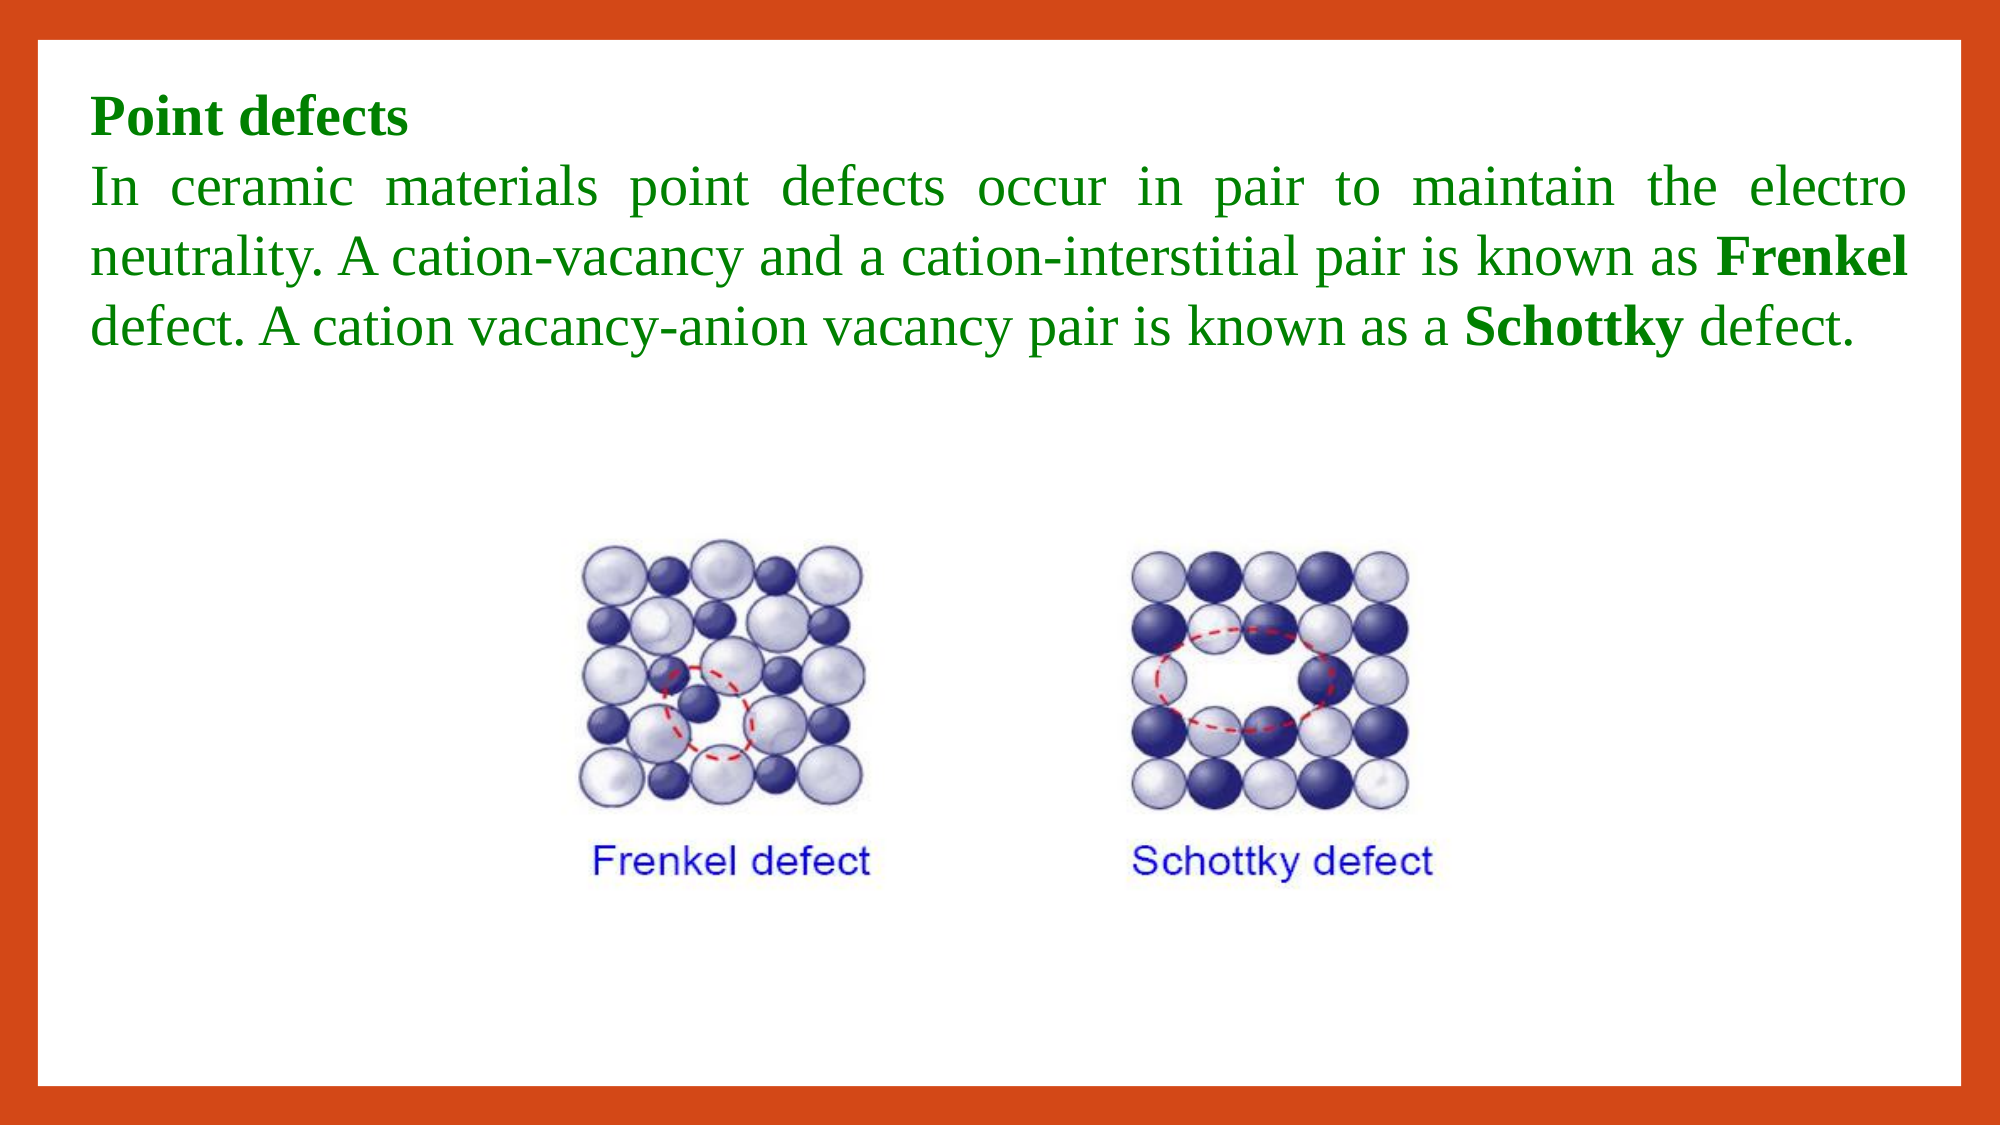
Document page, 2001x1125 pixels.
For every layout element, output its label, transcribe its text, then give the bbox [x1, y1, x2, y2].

text_box Point defects In ceramic materials point defects occur in pair to maintain the electro neutrality. A cation-vacancy and a cation-interstitial pair is known as Frenkel defect. A cation vacancy-anion vacancy pair is known as a Schottky defect. [76, 69, 1924, 365]
picture [508, 514, 1492, 895]
